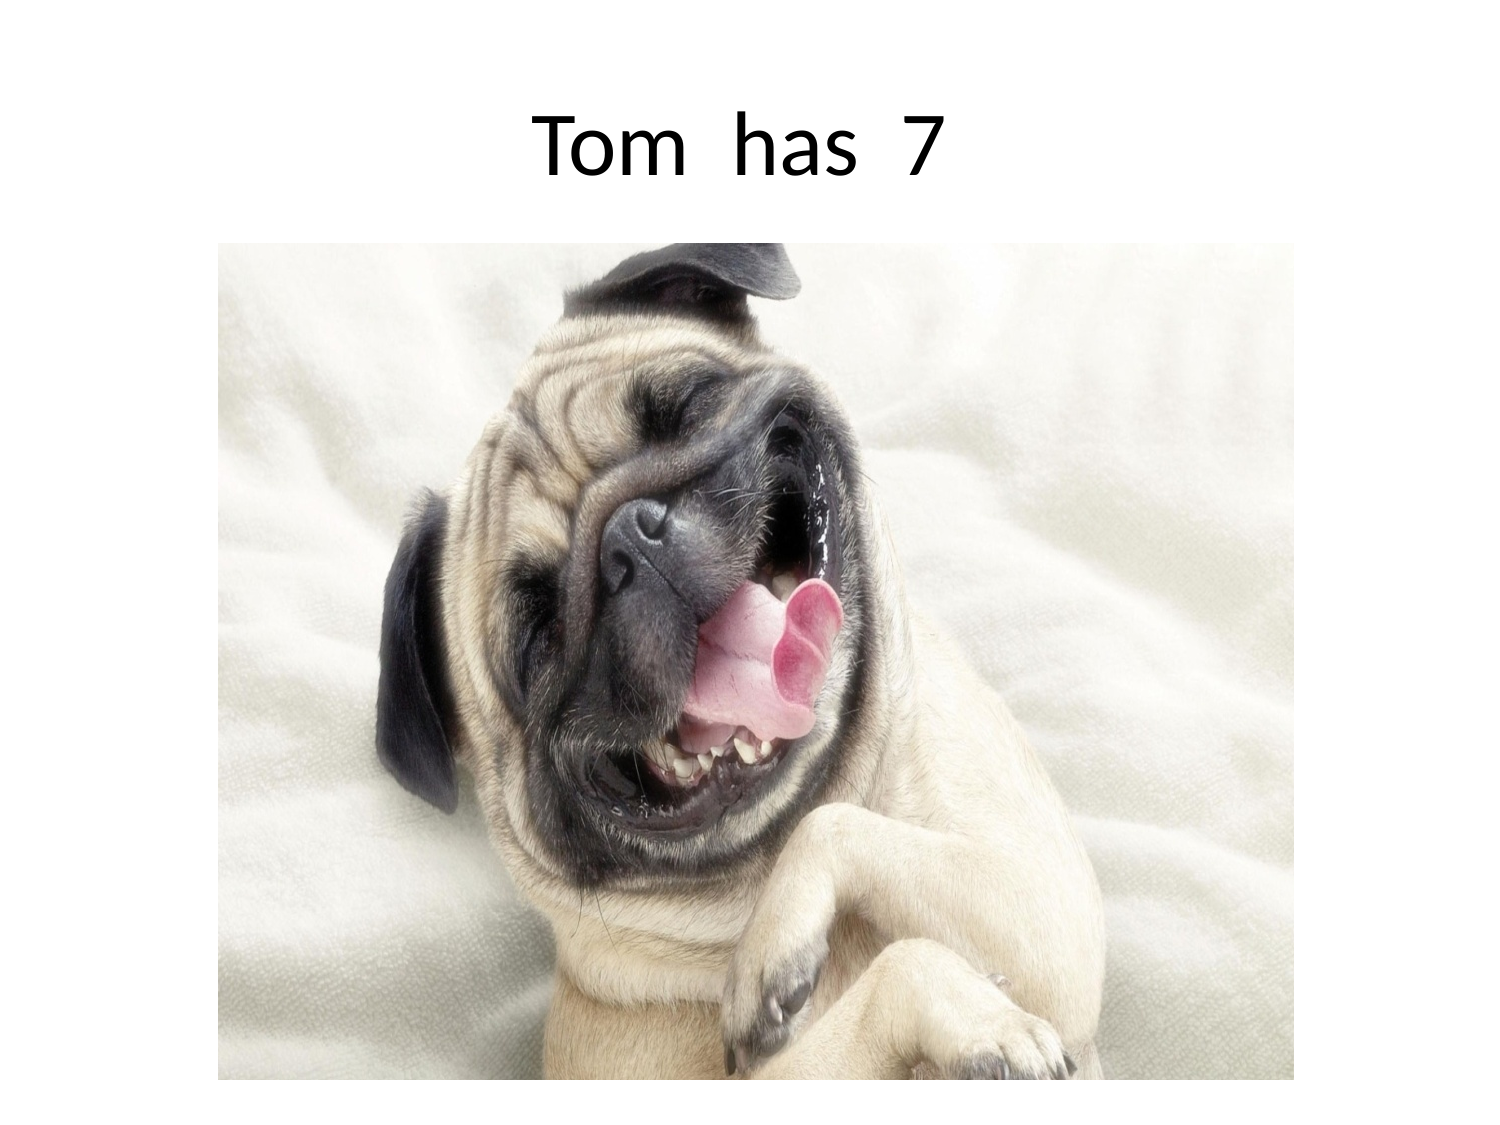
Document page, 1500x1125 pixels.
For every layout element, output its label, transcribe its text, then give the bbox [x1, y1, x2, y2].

title Tom has 7 [75, 45, 1425, 233]
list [218, 243, 1294, 1081]
